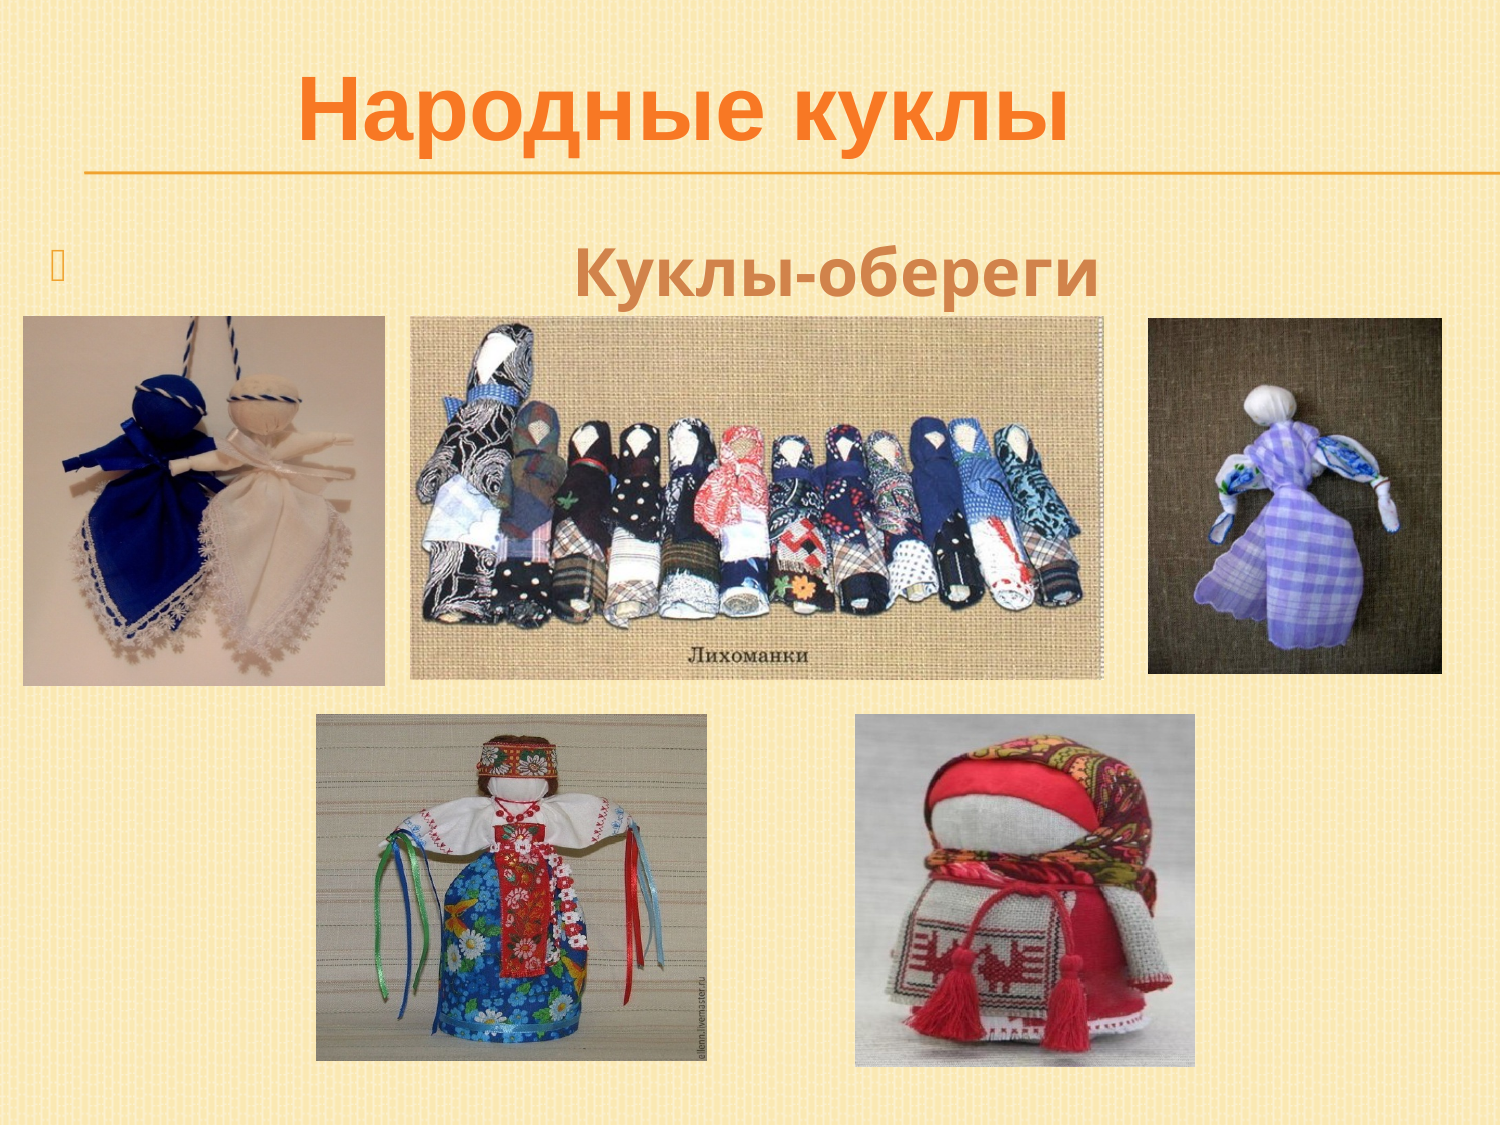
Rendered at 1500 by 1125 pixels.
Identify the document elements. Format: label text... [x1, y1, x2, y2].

picture [409, 316, 1104, 680]
title Народные куклы [281, 35, 1149, 173]
list Куклы-обереги [34, 222, 1461, 1079]
picture [316, 714, 707, 1061]
picture [855, 714, 1195, 1067]
picture [23, 316, 385, 686]
picture [1148, 318, 1442, 674]
